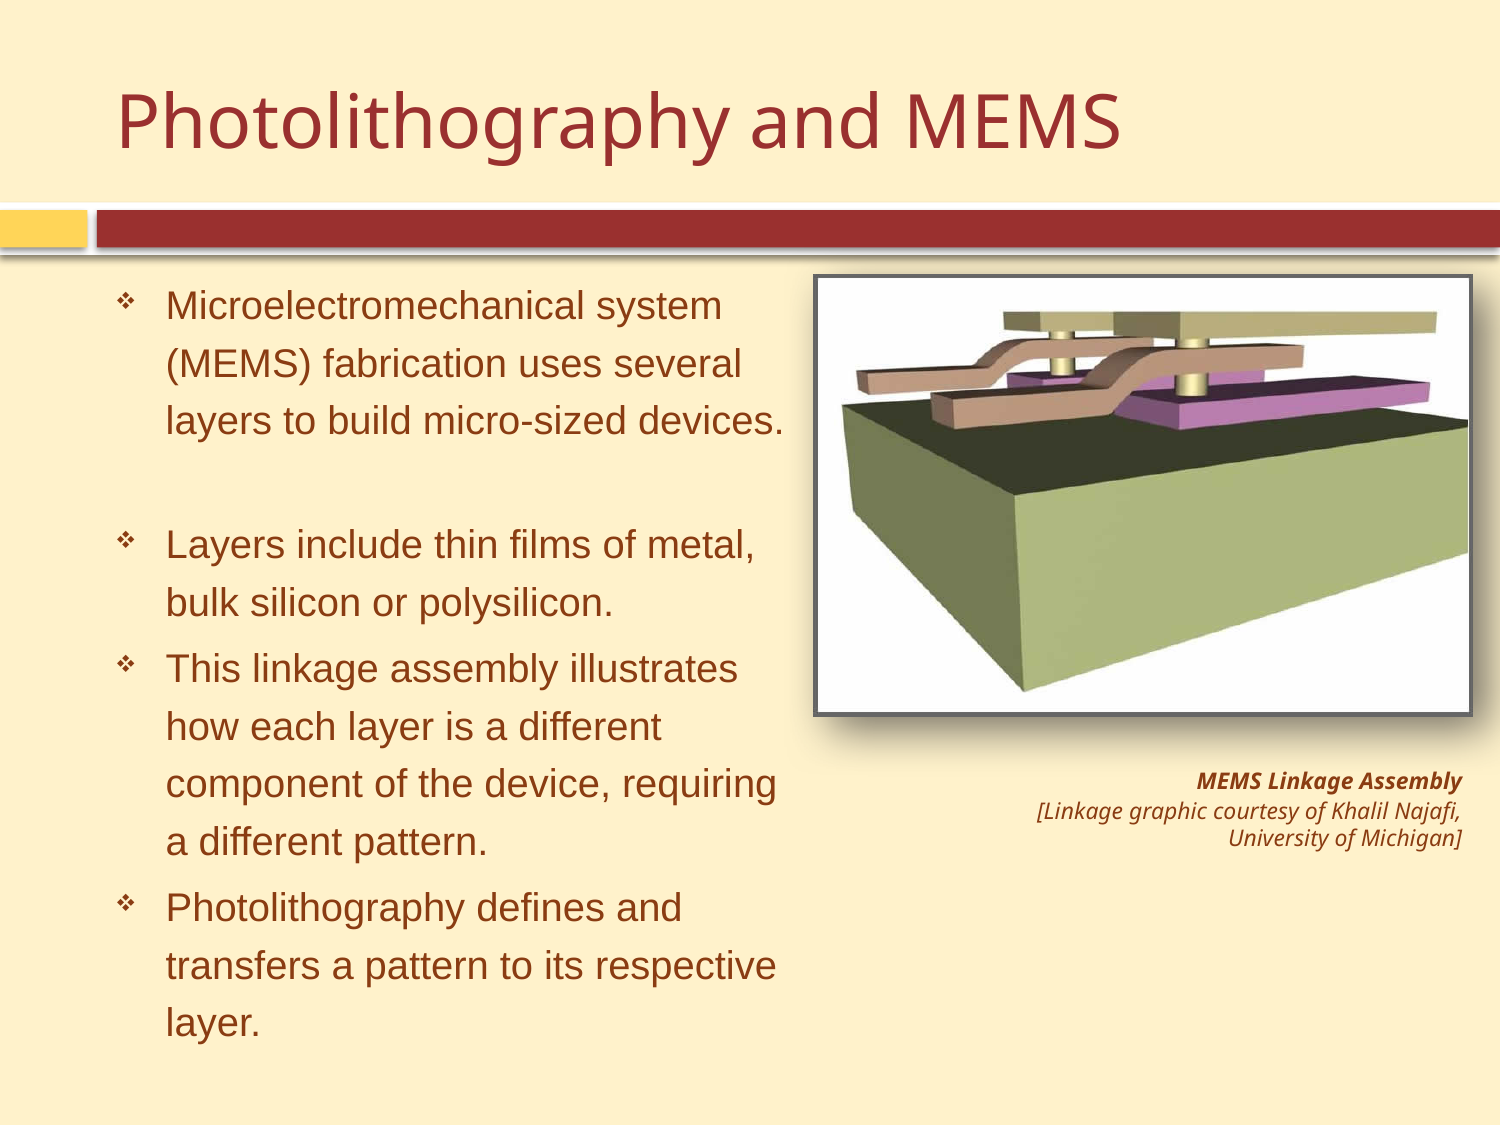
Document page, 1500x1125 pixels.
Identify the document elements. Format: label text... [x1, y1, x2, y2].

picture [813, 274, 1473, 718]
title Photolithography and MEMS [100, 37, 1438, 200]
text_box MEMS Linkage Assembly [Linkage graphic courtesy of Khalil Najafi, University of Michigan] [969, 759, 1478, 889]
list Microelectromechanical system (MEMS) fabrication uses several layers to build micro-sized devices. Layers include thin films of metal, bulk silicon or polysilicon. This linkage assembly illustrates how each layer is a different component of the device, requiring a different pattern. Photolithography defines and transfers a pattern to its respective layer. [100, 262, 805, 1078]
